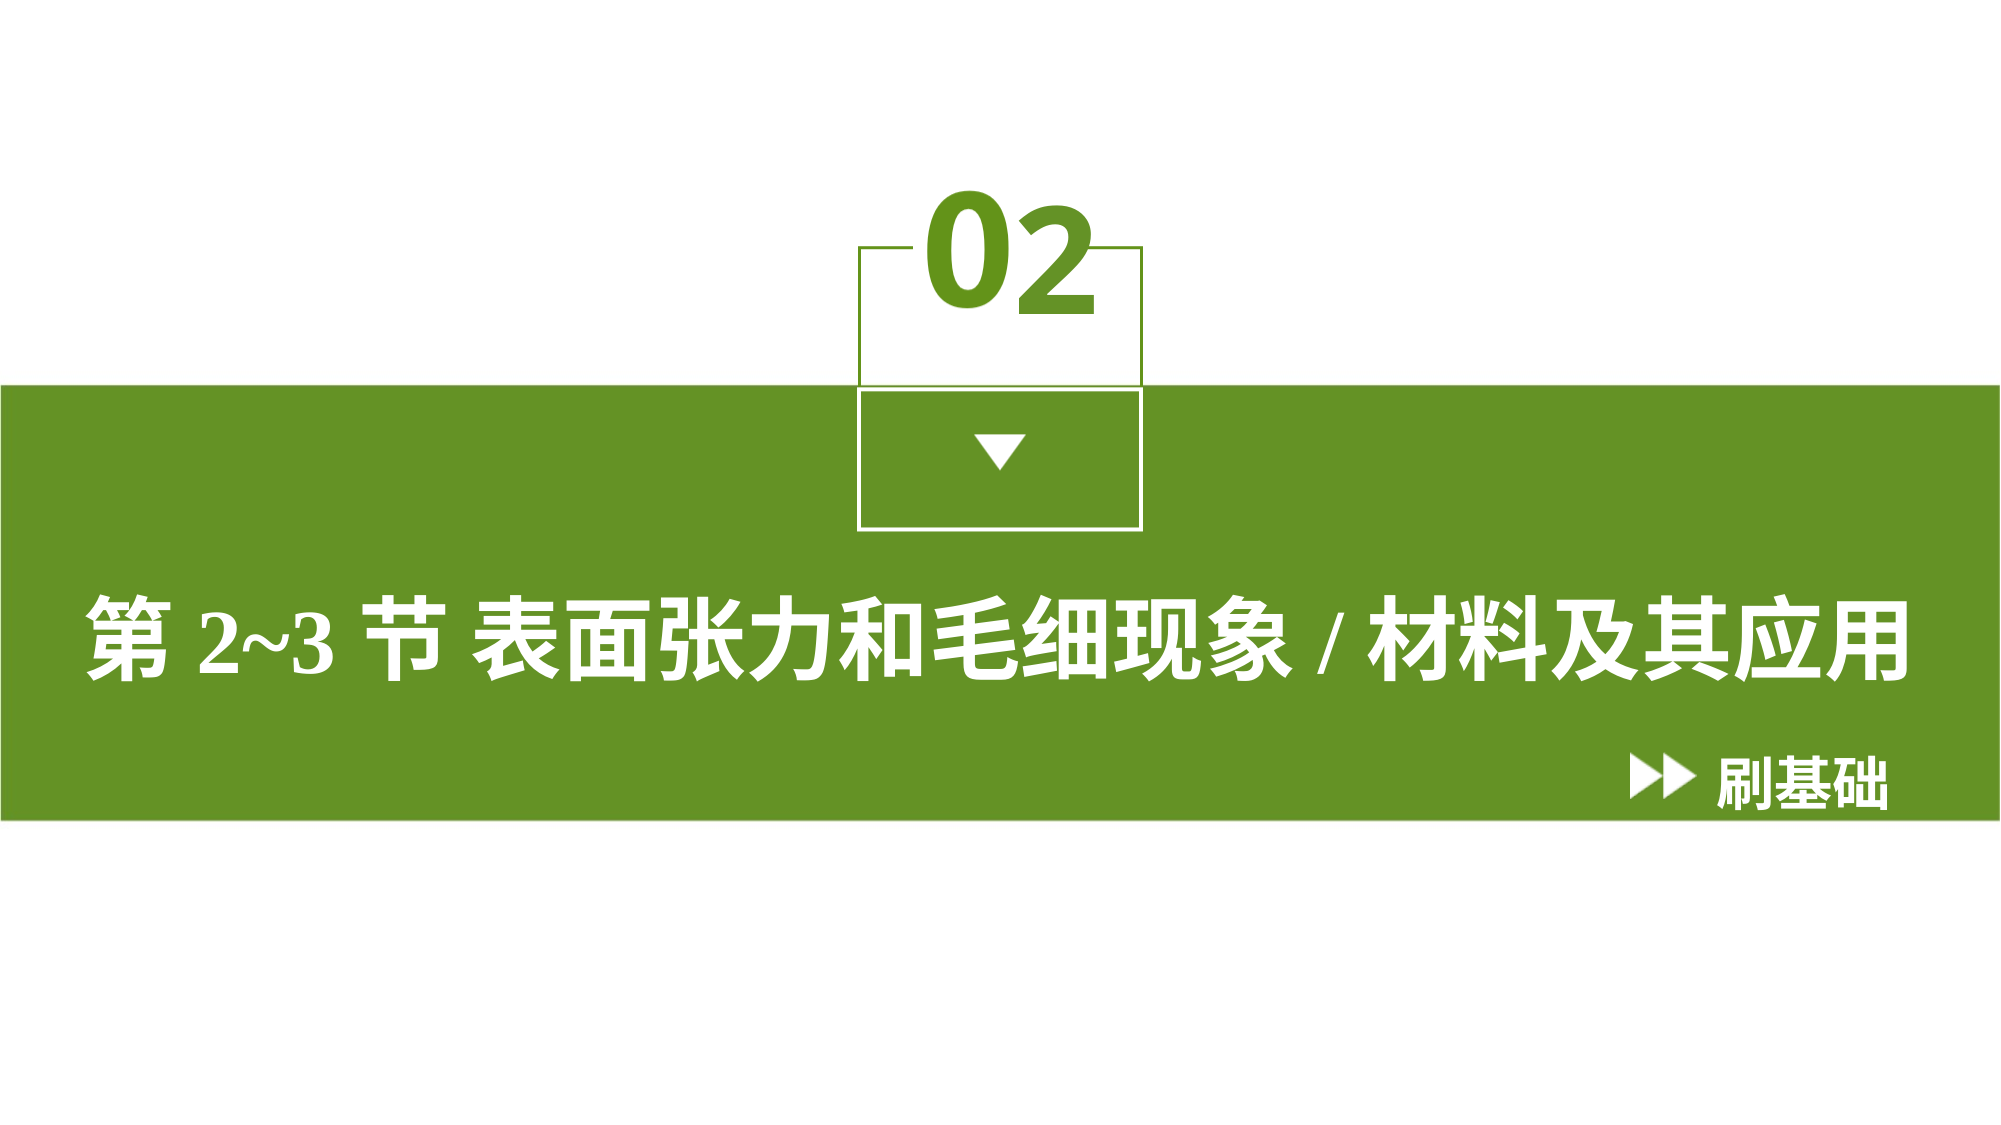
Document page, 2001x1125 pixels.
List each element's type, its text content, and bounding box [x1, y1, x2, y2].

picture [0, 0, 2000, 572]
picture [0, 699, 2000, 1125]
text_box 2 [1013, 156, 1173, 353]
text_box 第2~3节 表面张力和毛细现象/材料及其应用 [0, 572, 2000, 699]
text_box 刷基础 [1715, 718, 1997, 812]
